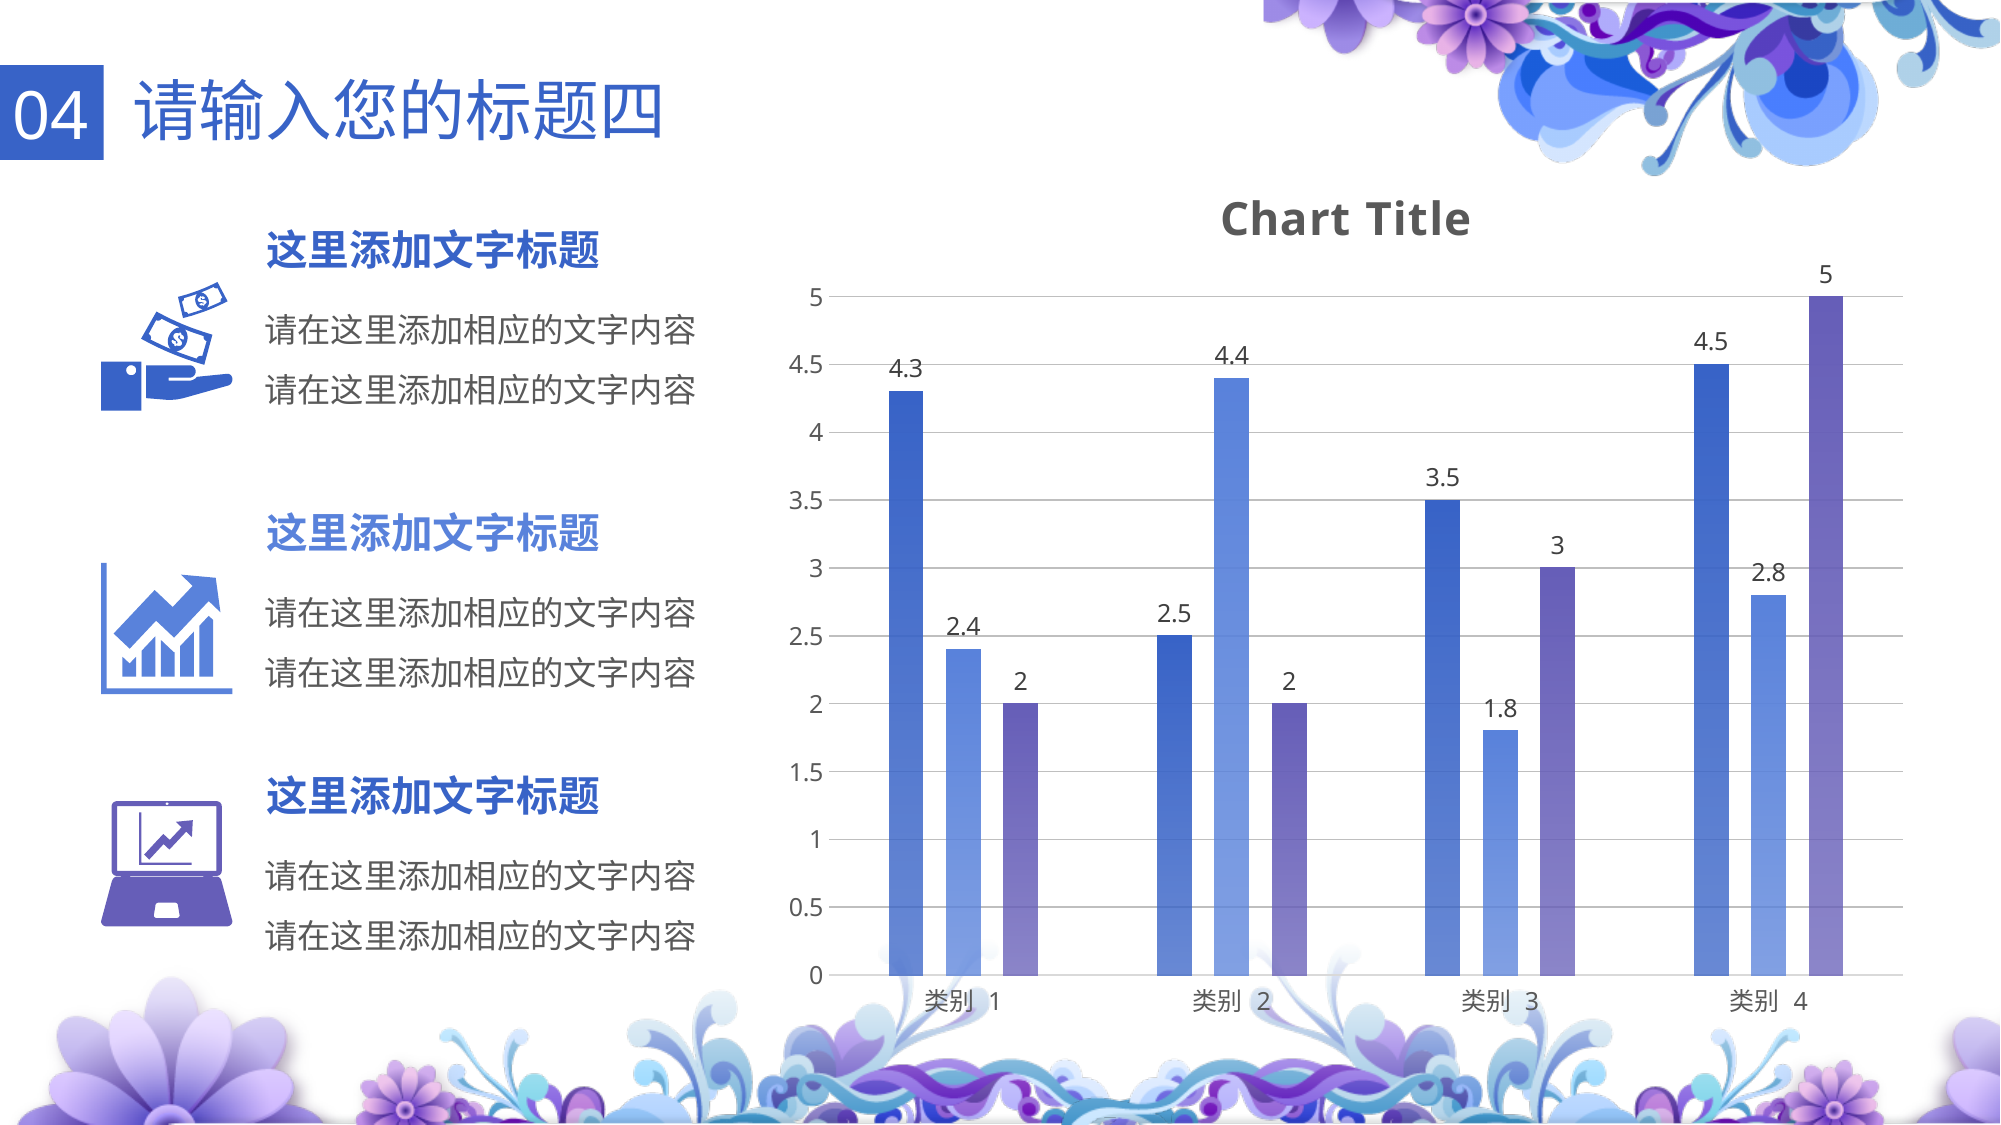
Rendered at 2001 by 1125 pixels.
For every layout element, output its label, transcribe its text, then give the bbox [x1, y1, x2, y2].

chart [765, 147, 1926, 1037]
picture [1264, 0, 2000, 189]
text_box 请在这里添加相应的文字内容请在这里添加相应的文字内容 [249, 281, 717, 417]
text_box 这里添加文字标题 [251, 499, 616, 565]
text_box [0, 793, 2000, 1125]
text_box [101, 361, 142, 411]
text_box [141, 311, 213, 365]
text_box [101, 562, 233, 695]
text_box 这里添加文字标题 [251, 762, 616, 793]
text_box 请在这里添加相应的文字内容请在这里添加相应的文字内容 [249, 565, 717, 700]
text_box 请输入您的标题四 [117, 61, 681, 157]
text_box [146, 365, 233, 400]
text_box [177, 281, 228, 319]
text_box 这里添加文字标题 [251, 216, 616, 282]
text_box 04 [0, 65, 104, 160]
